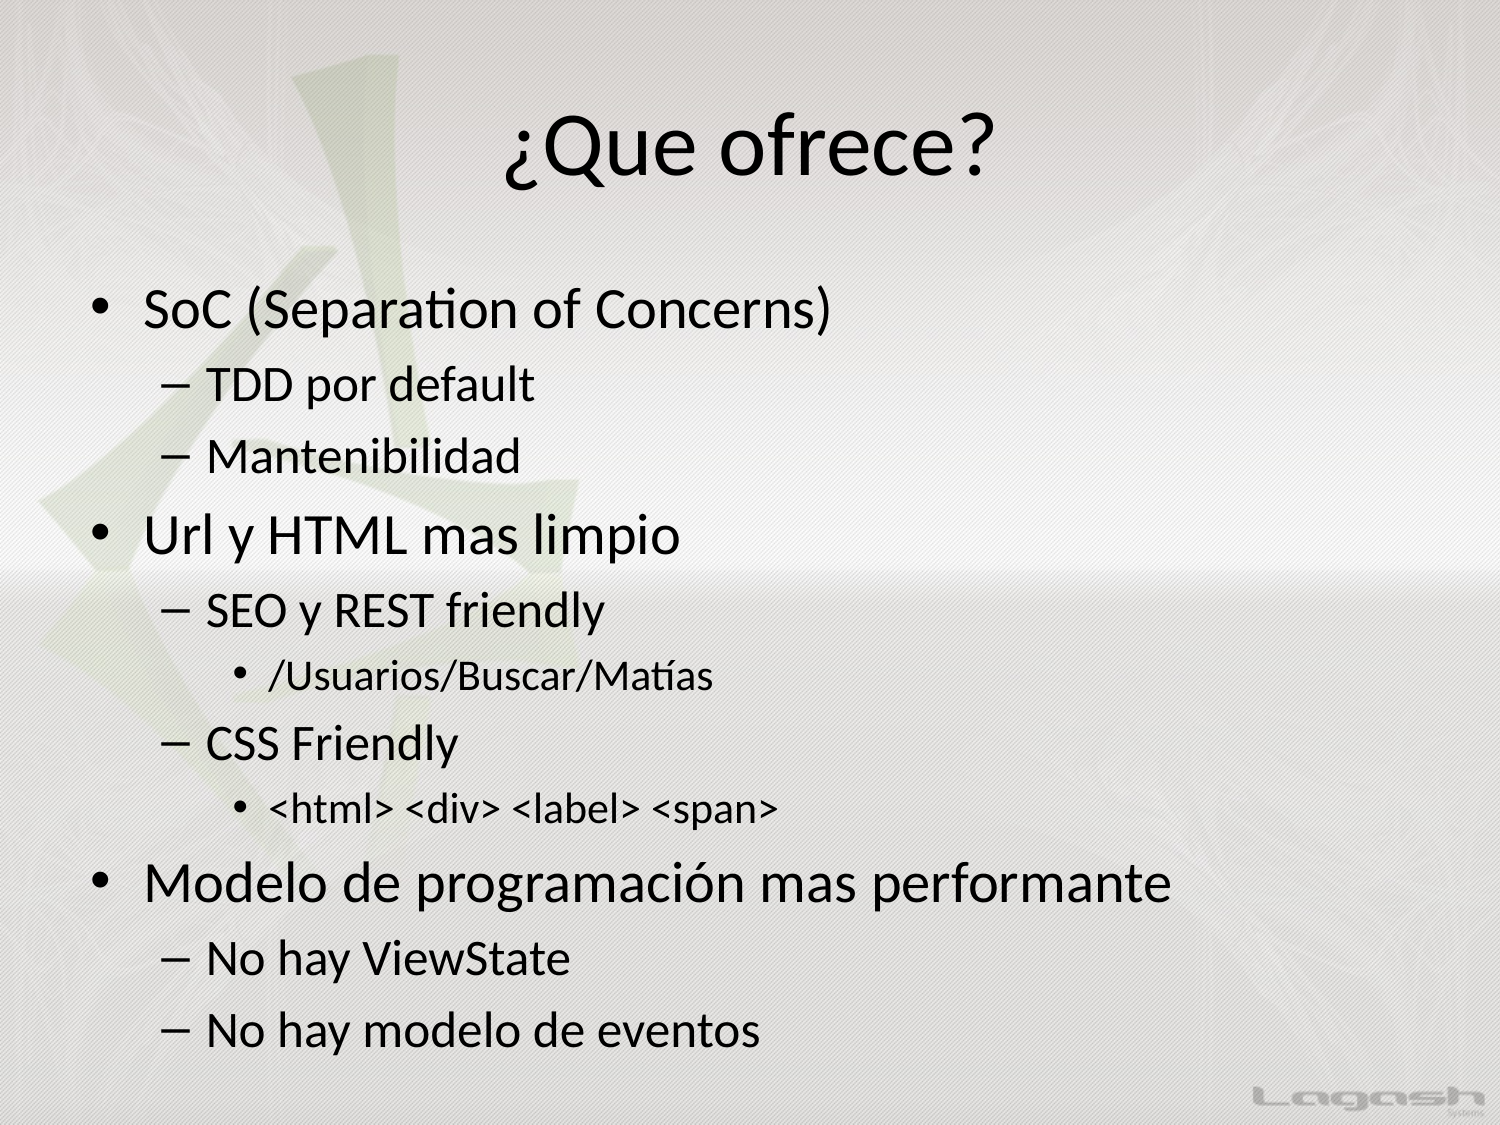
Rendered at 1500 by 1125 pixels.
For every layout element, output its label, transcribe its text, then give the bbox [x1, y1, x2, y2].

list SoC (Separation of Concerns) TDD por default Mantenibilidad Url y HTML mas limpio SEO y REST friendly /Usuarios/Buscar/Matías CSS Friendly <html> <div> <label> <span> Modelo de programación mas performante No hay ViewState No hay modelo de eventos [75, 262, 1425, 1067]
picture [0, 0, 1500, 1125]
title ¿Que ofrece? [75, 45, 1425, 233]
